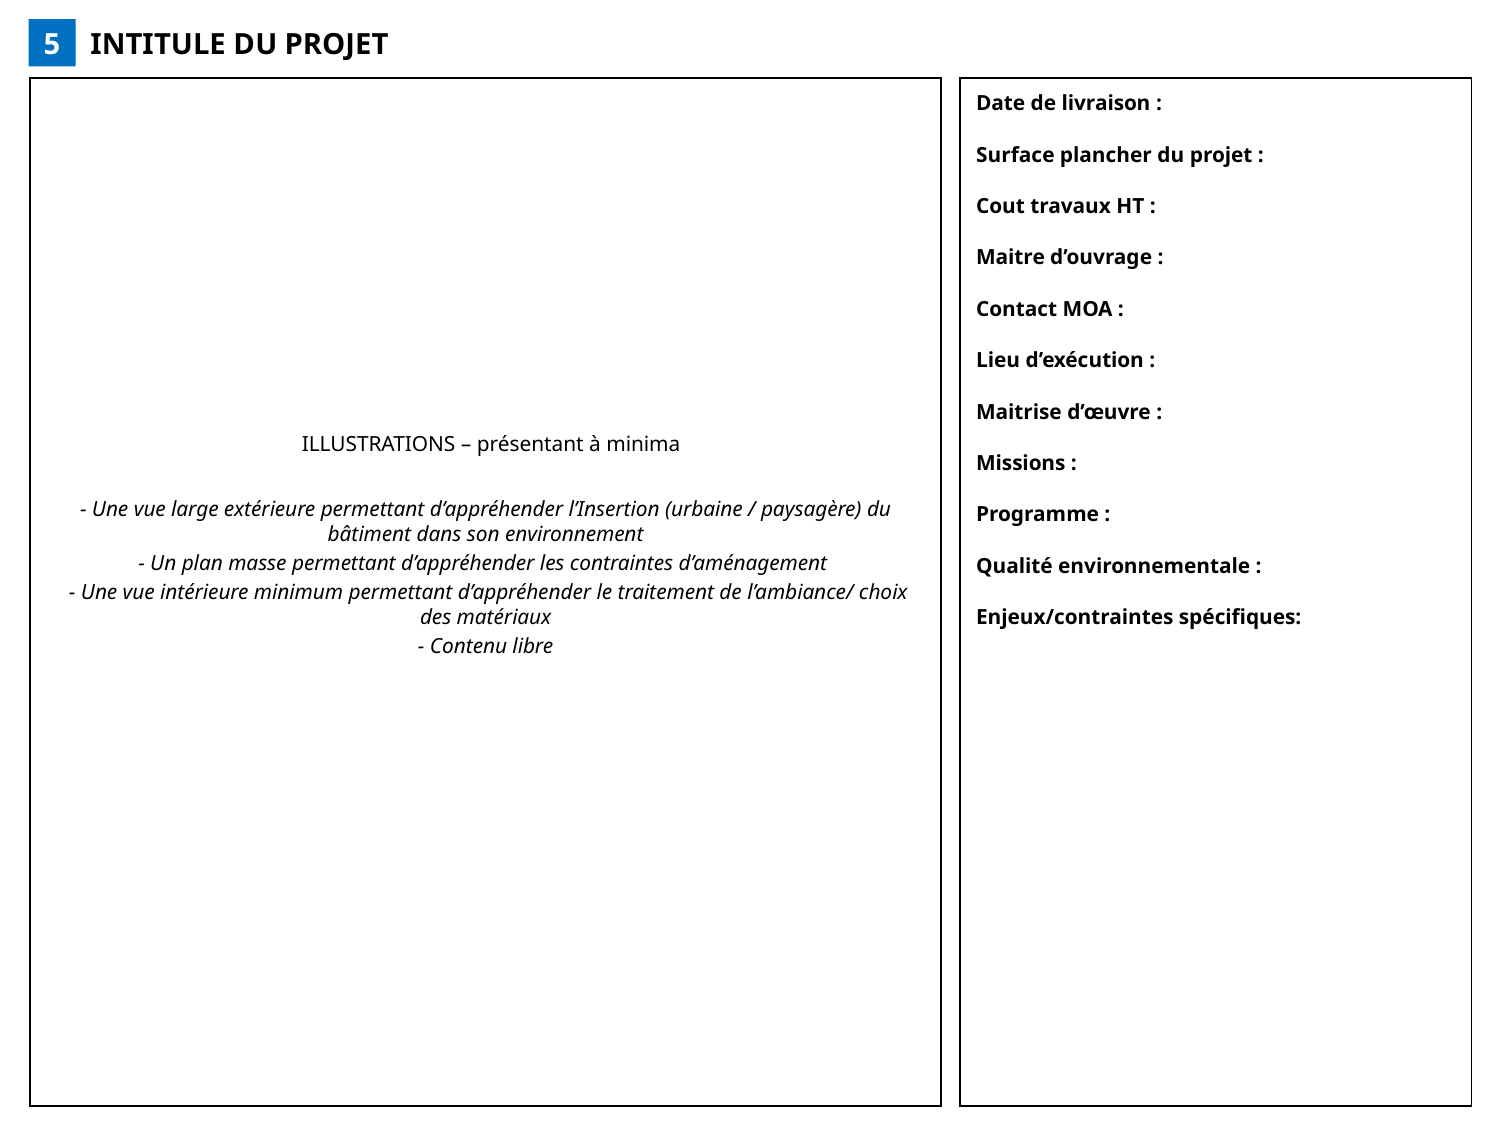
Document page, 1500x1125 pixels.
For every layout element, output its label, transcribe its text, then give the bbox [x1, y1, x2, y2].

text_box Date de livraison : Surface plancher du projet : Cout travaux HT : Maitre d’ouvrage : Contact MOA : Lieu d’exécution : Maitrise d’œuvre : Missions : Programme : Qualité environnementale : Enjeux/contraintes spécifiques: [959, 78, 1472, 1106]
title 5 [28, 19, 75, 67]
text_box ILLUSTRATIONS – présentant à minima - Une vue large extérieure permettant d’appréhender l’Insertion (urbaine / paysagère) du bâtiment dans son environnement - Un plan masse permettant d’appréhender les contraintes d’aménagement - Une vue intérieure minimum permettant d’appréhender le traitement de l’ambiance/ choix des matériaux - Contenu libre [30, 78, 942, 1106]
text_box INTITULE DU PROJET [75, 19, 1472, 67]
